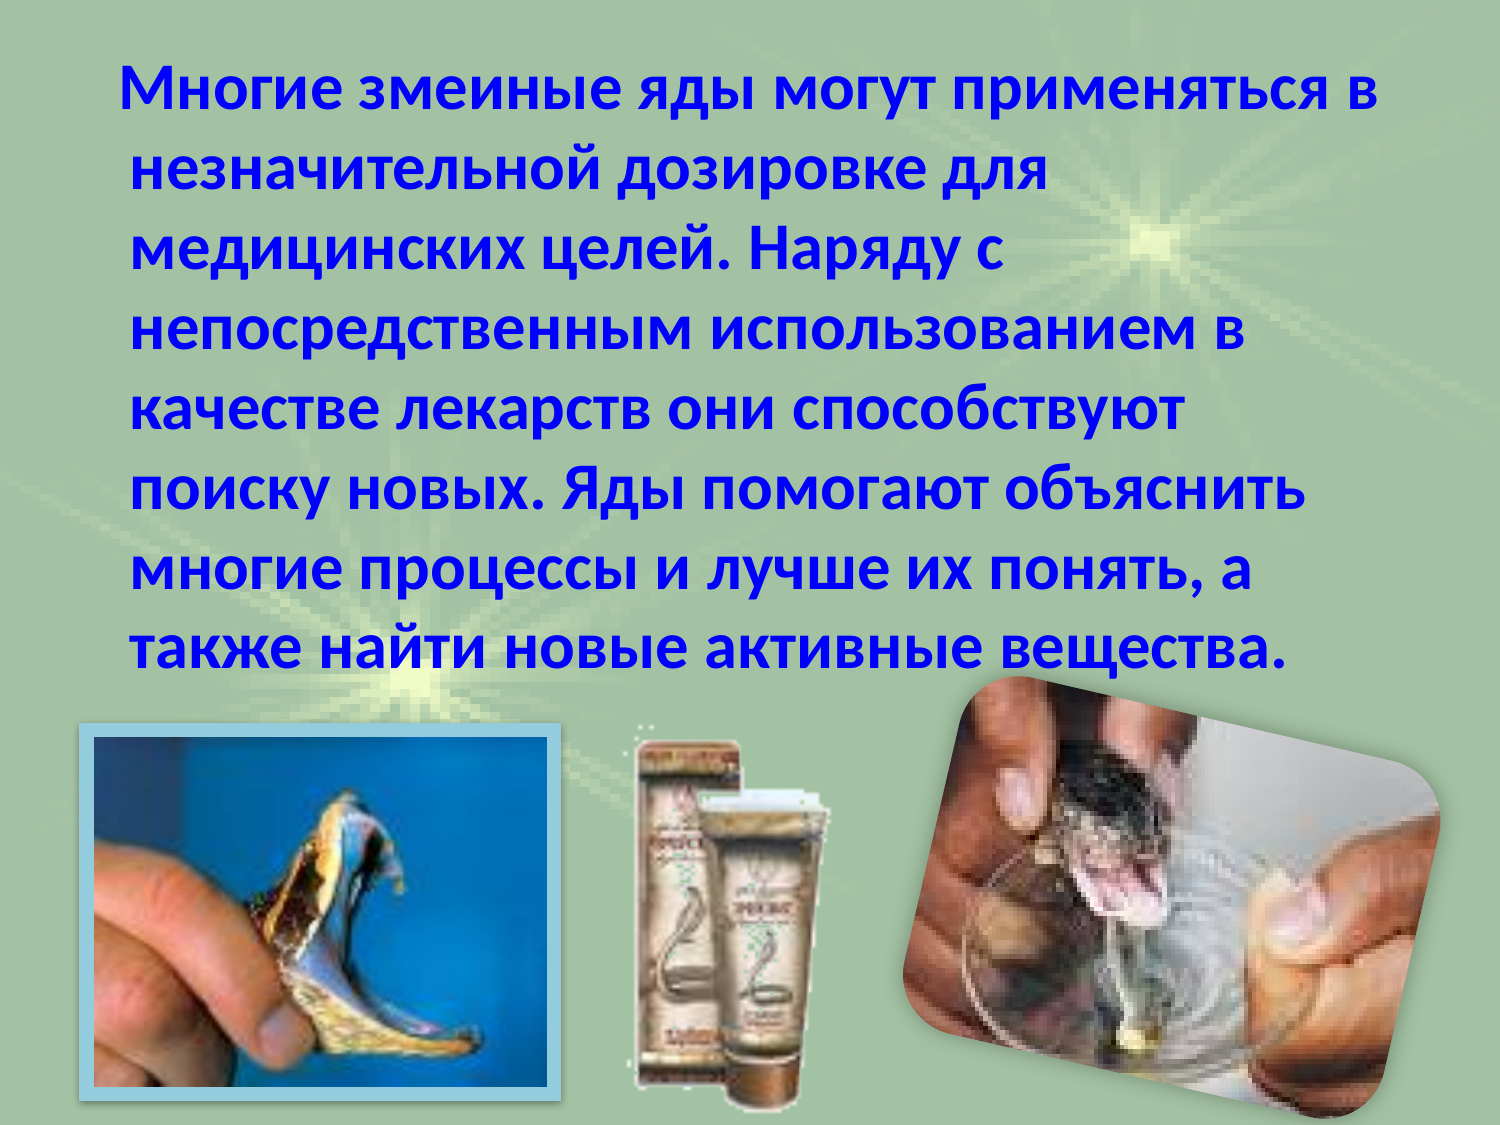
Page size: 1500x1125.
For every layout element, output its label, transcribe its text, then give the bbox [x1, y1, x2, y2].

list Многие змеиные яды могут применяться в незначительной дозировке для медицинских целей. Наряду с непосредственным использованием в качестве лекарств они способствуют поиску новых. Яды помогают объяснить многие процессы и лучше их понять, а также найти новые активные вещества. [58, 35, 1409, 692]
picture [0, 0, 1500, 1125]
